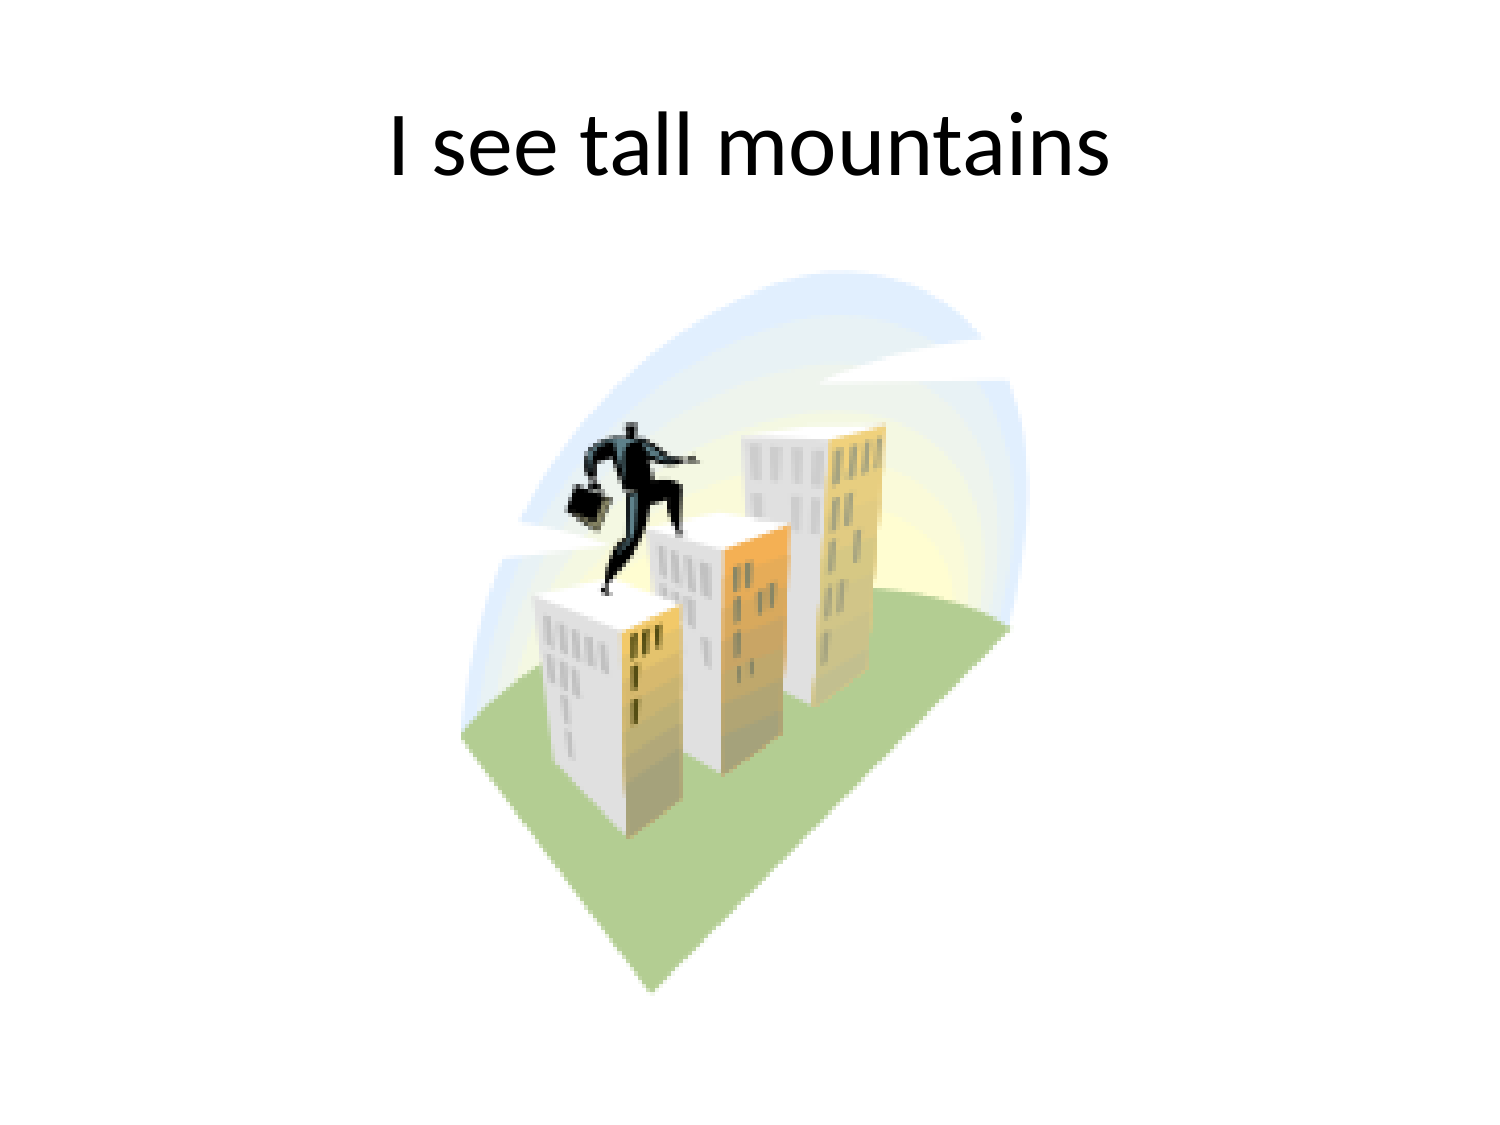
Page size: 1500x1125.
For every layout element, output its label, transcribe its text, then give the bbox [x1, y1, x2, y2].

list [74, 262, 1426, 1006]
title I see tall mountains [75, 45, 1425, 233]
